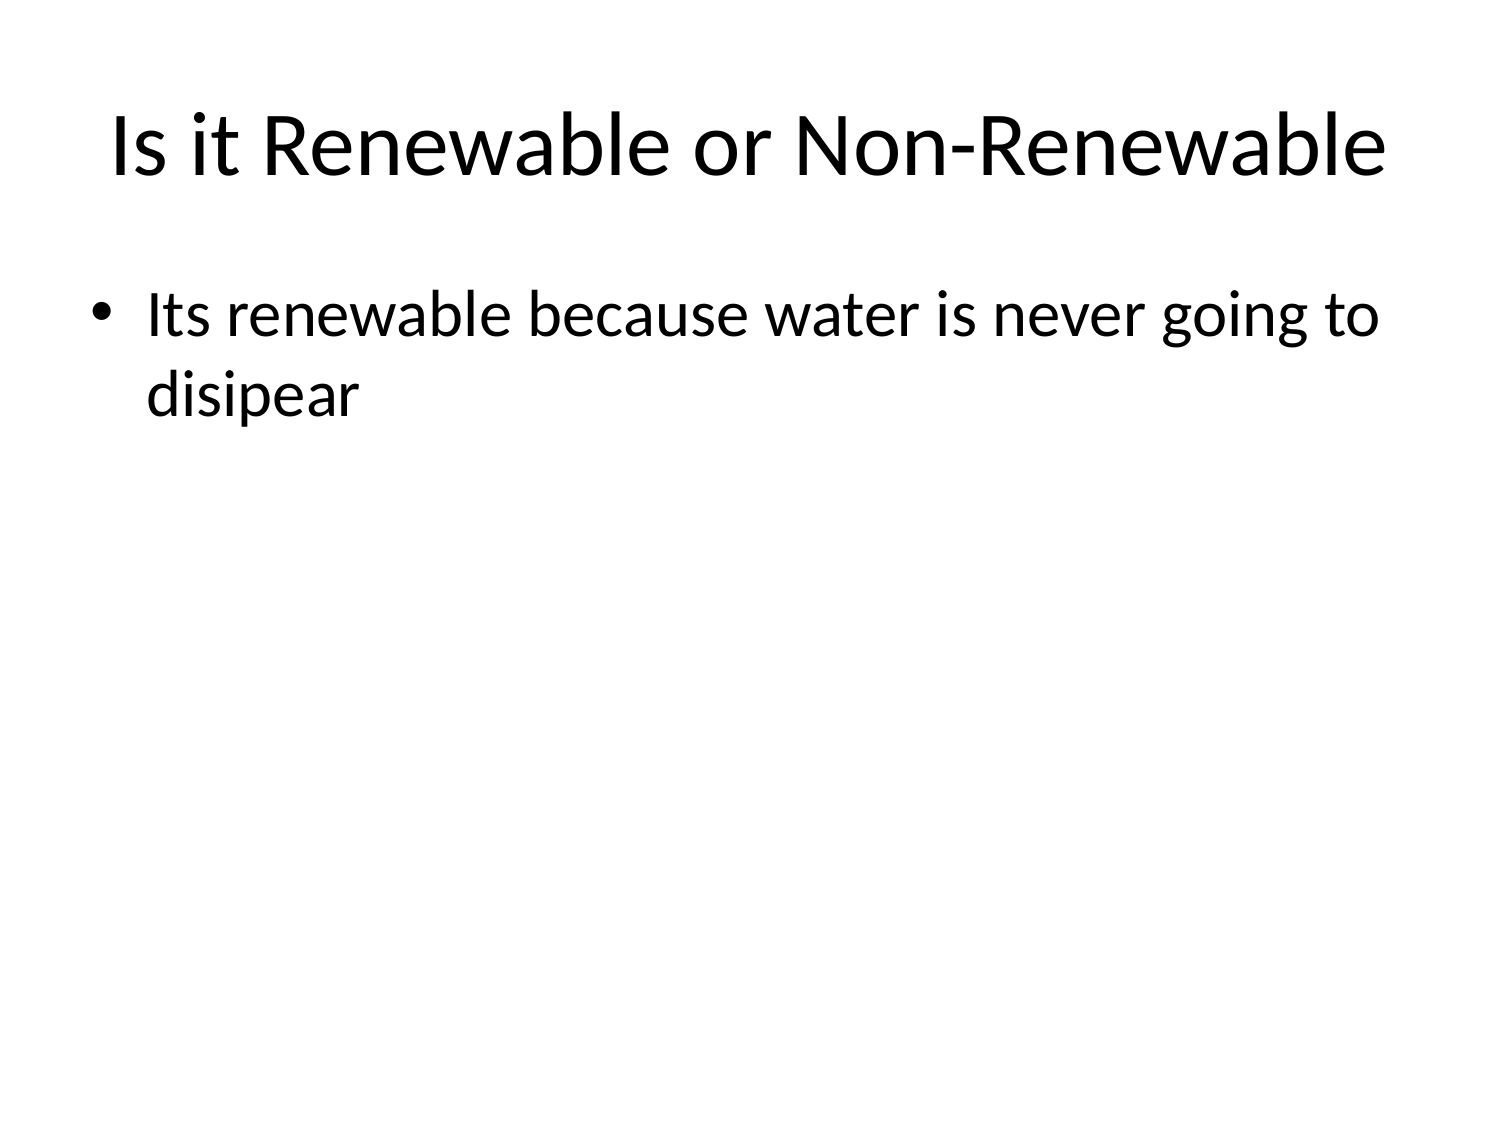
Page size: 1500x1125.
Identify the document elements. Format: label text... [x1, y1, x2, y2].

list Its renewable because water is never going to disipear [75, 262, 1425, 1005]
title Is it Renewable or Non-Renewable [75, 45, 1425, 233]
